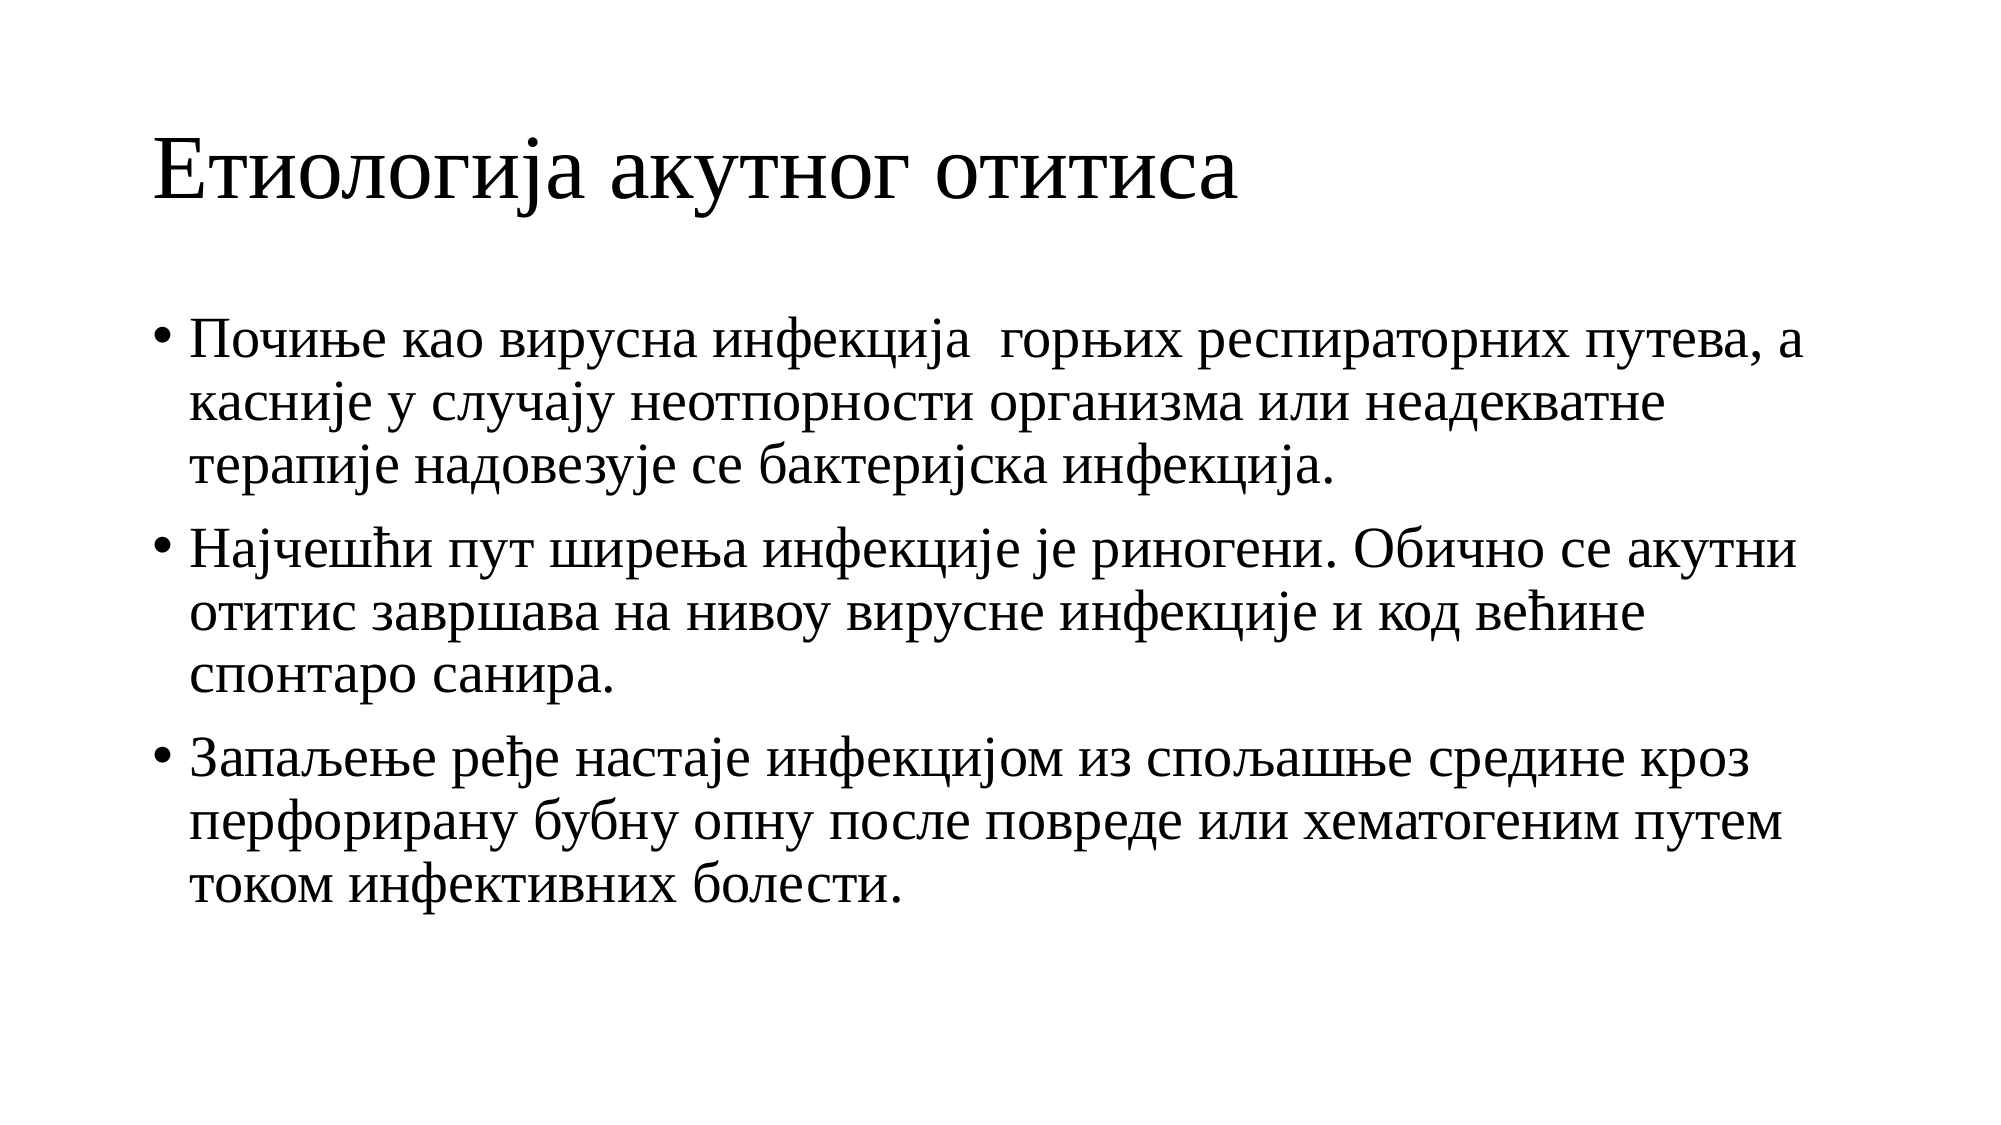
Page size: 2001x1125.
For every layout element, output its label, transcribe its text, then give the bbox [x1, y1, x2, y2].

title Етиологија акутног отитиса [137, 59, 1863, 278]
list Почиње као вирусна инфекција горњих респираторних путева, а касније у случају неотпорности организма или неадекватне терапије надовезује се бактеријска инфекција. Најчешћи пут ширења инфекције је риногени. Обично се акутни отитис завршава на нивоу вирусне инфекције и код већине спонтаро санира. Запаљење ређе настаје инфекцијом из спољашње средине кроз перфорирану бубну опну после повреде или хематогеним путем током инфективних болести. [137, 299, 1863, 1014]
